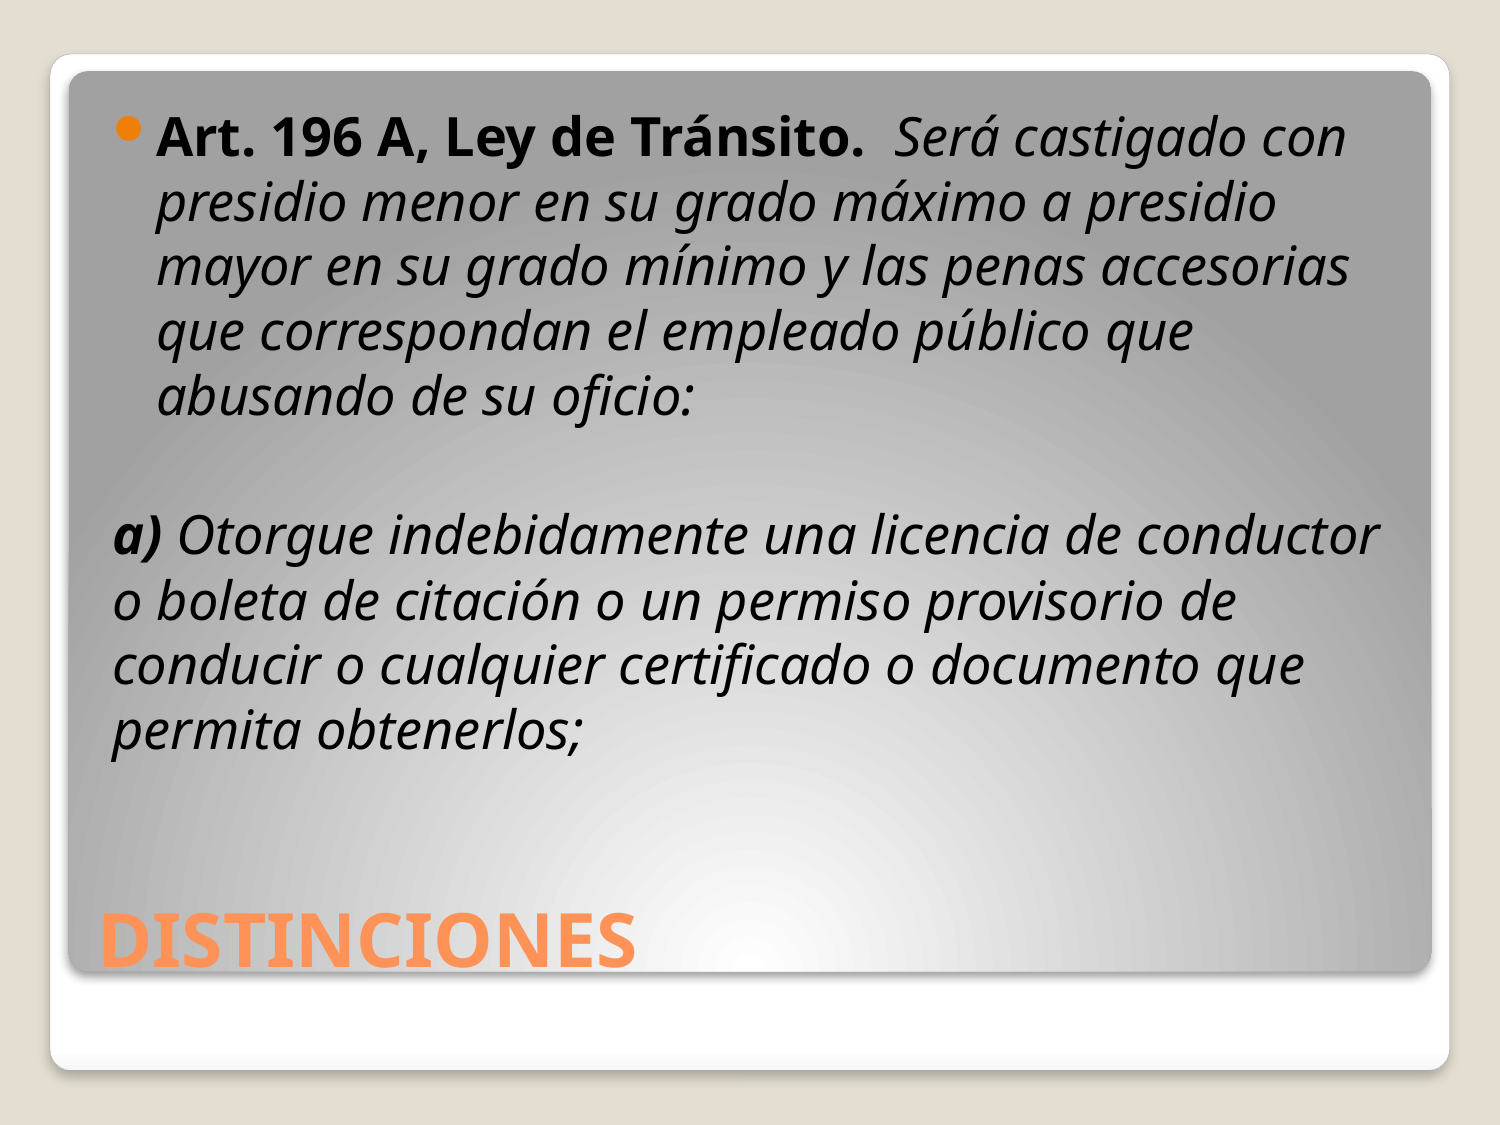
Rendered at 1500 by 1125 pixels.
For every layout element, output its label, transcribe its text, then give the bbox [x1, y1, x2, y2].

list Art. 196 A, Ley de Tránsito. Será castigado con presidio menor en su grado máximo a presidio mayor en su grado mínimo y las penas accesorias que correspondan el empleado público que abusando de su oficio: a) Otorgue indebidamente una licencia de conductor o boleta de citación o un permiso provisorio de conducir o cualquier certificado o documento que permita obtenerlos; [82, 86, 1425, 774]
title DISTINCIONES [82, 817, 1425, 990]
